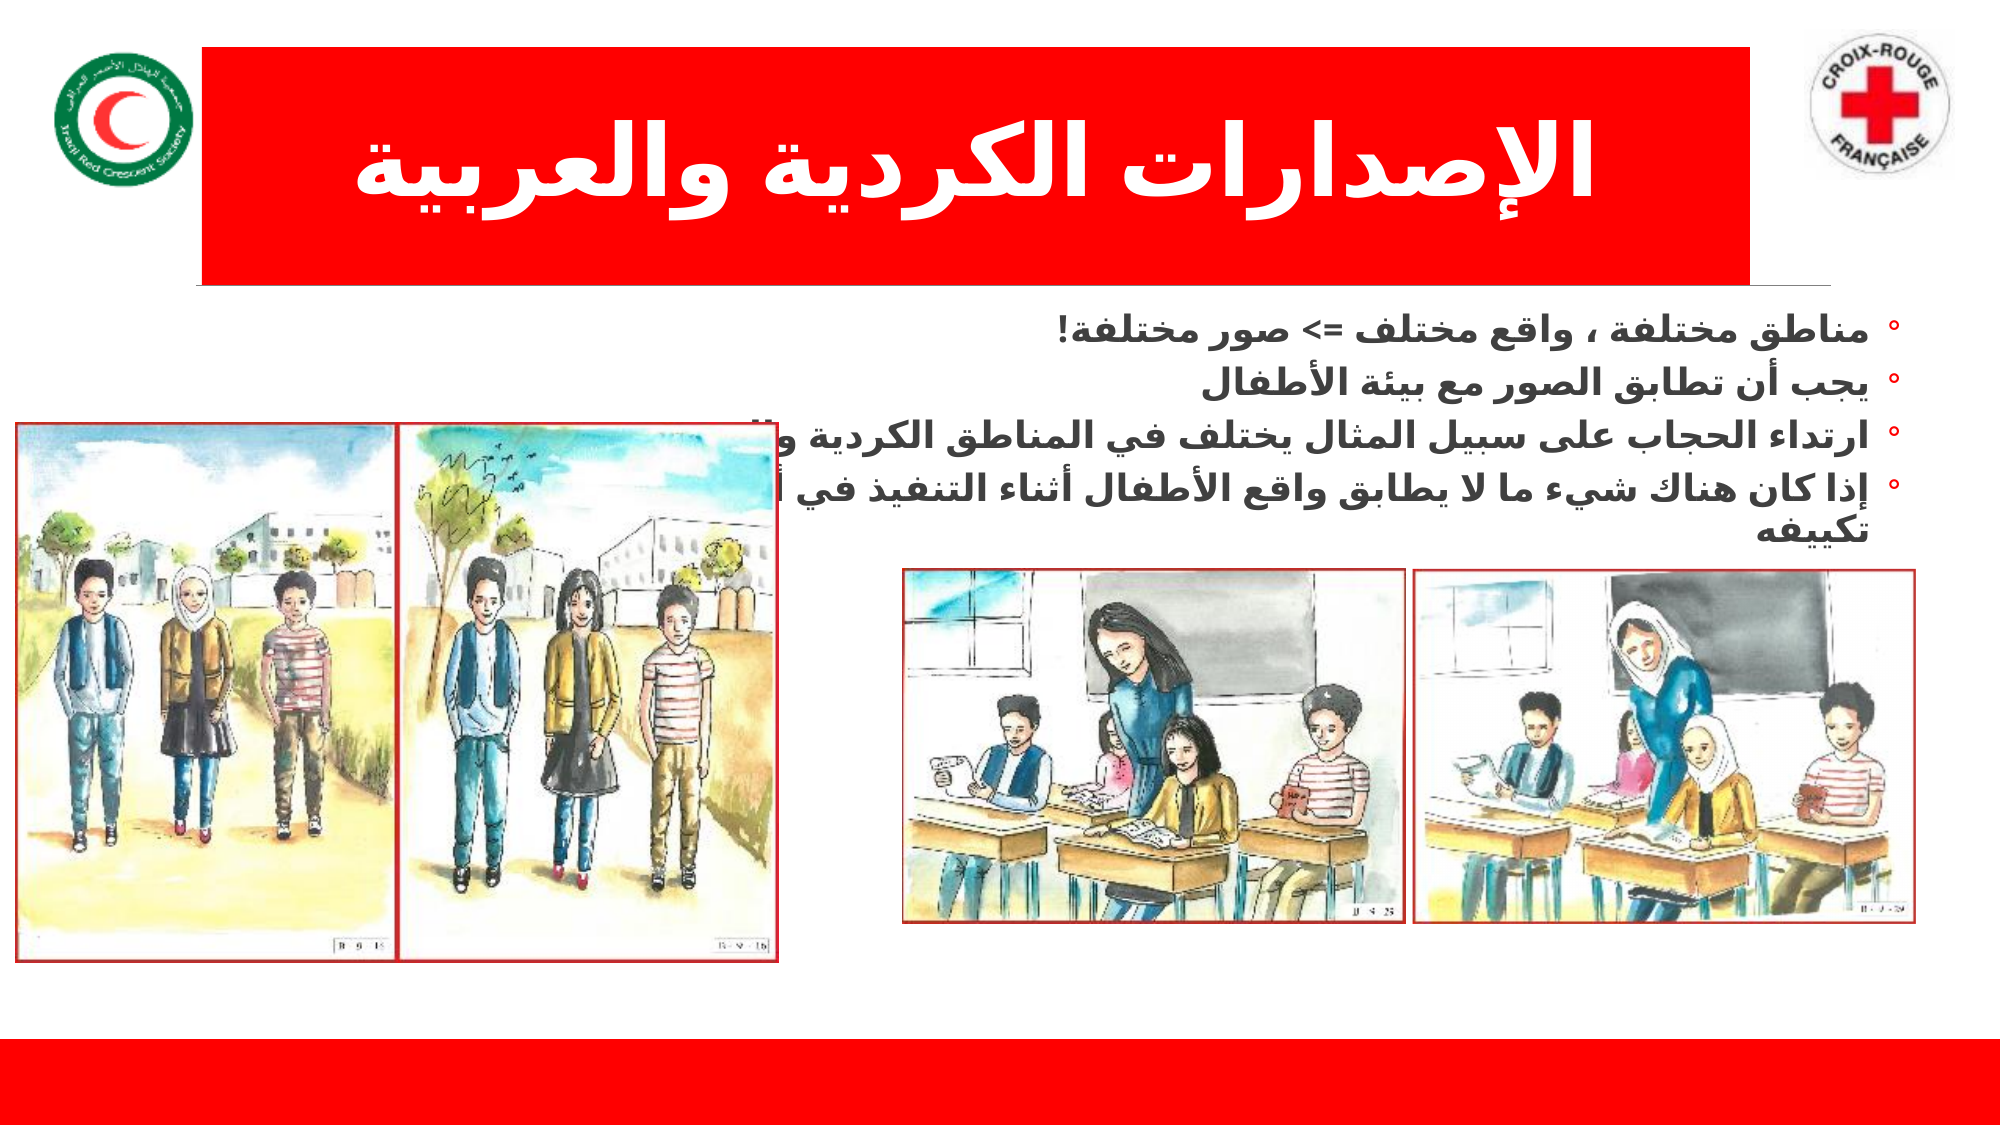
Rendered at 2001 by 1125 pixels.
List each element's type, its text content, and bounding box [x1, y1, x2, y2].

picture [1413, 493, 1915, 998]
picture [49, 46, 198, 195]
picture [15, 422, 779, 964]
title الإصدارات الكردية والعربية [201, 47, 1750, 285]
list مناطق مختلفة ، واقع مختلف => صور مختلفة! يجب أن تطابق الصور مع بيئة الأطفال ارتداء الحجاب على سبيل المثال يختلف في المناطق الكردية والعربية إذا كان هناك شيء ما لا يطابق واقع الأطفال أثناء التنفيذ في أحد المجالات ، فيمكن تكييفه [283, 302, 1934, 963]
picture [902, 567, 1407, 925]
picture [1803, 28, 1956, 181]
